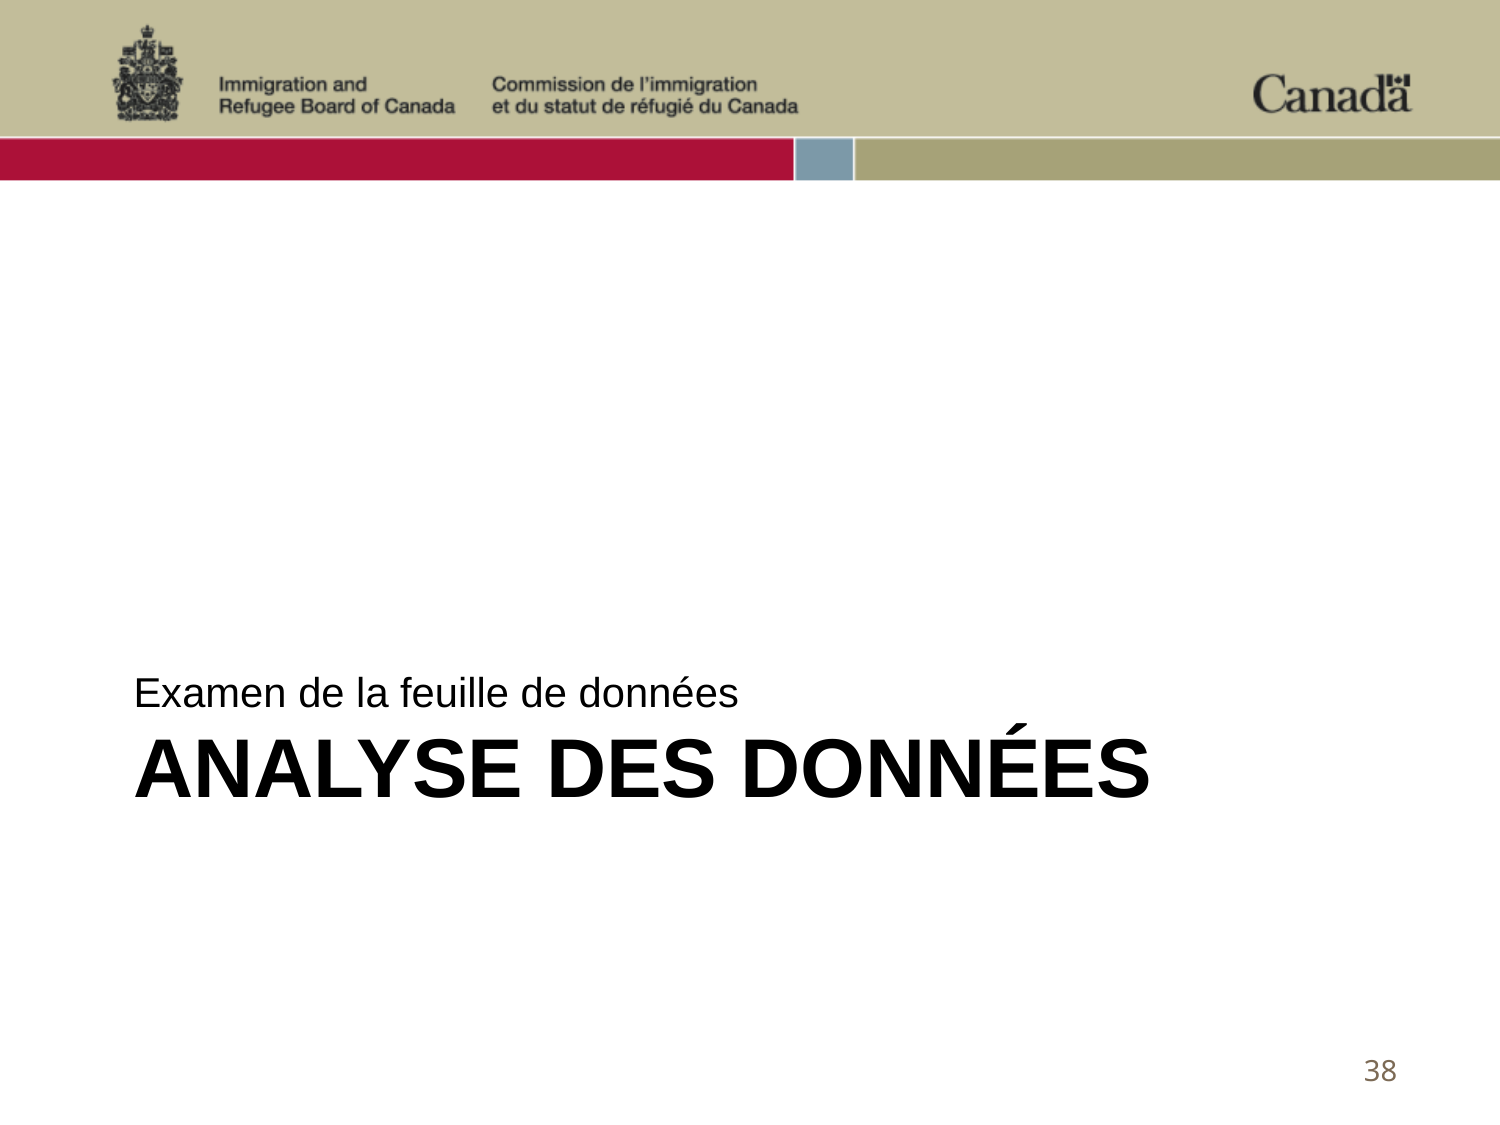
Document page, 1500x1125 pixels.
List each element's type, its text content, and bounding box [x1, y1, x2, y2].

list Examen de la feuille de données [118, 476, 1394, 723]
title ANALYSE DES DONNÉES [118, 723, 1394, 947]
slide_number 38 [1099, 1024, 1413, 1101]
picture [0, 0, 1500, 1125]
